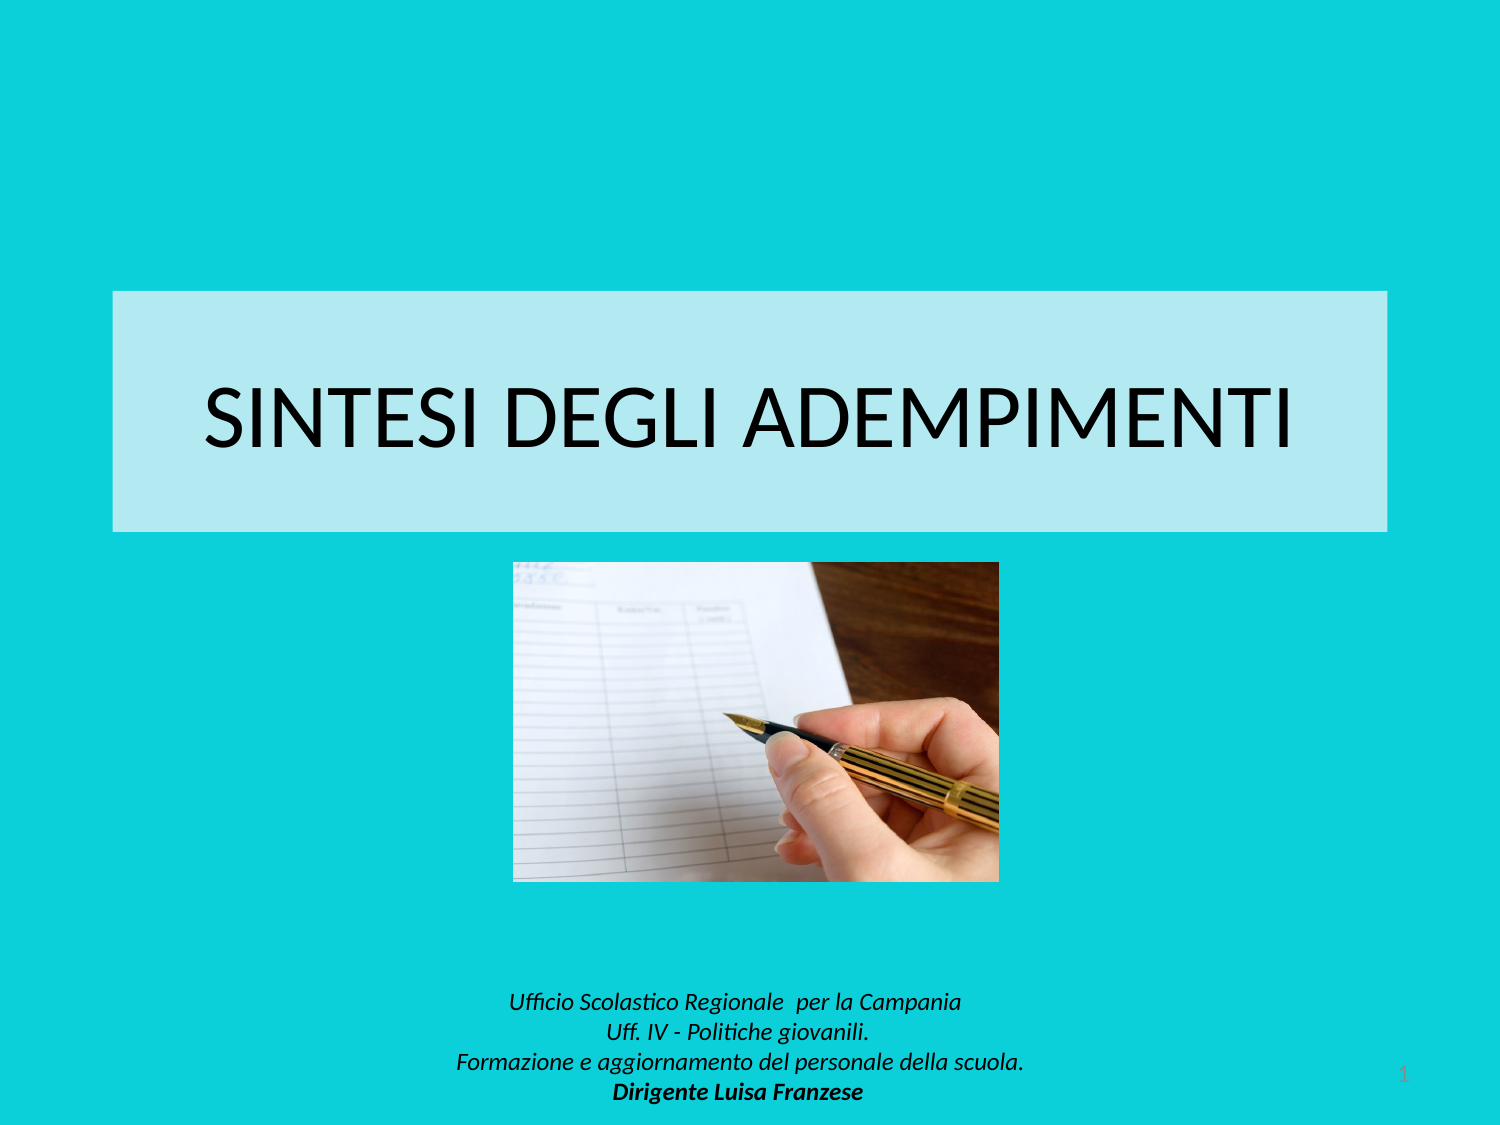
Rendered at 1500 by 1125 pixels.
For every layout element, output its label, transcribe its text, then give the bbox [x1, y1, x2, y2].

slide_number 1 [1074, 1042, 1425, 1103]
footer Ufficio Scolastico Regionale per la Campania Uff. IV - Politiche giovanili. Formazione e aggiornamento del personale della scuola. Dirigente Luisa Franzese [301, 987, 1176, 1103]
title SINTESI DEGLI ADEMPIMENTI [112, 290, 1388, 532]
picture [513, 562, 999, 882]
